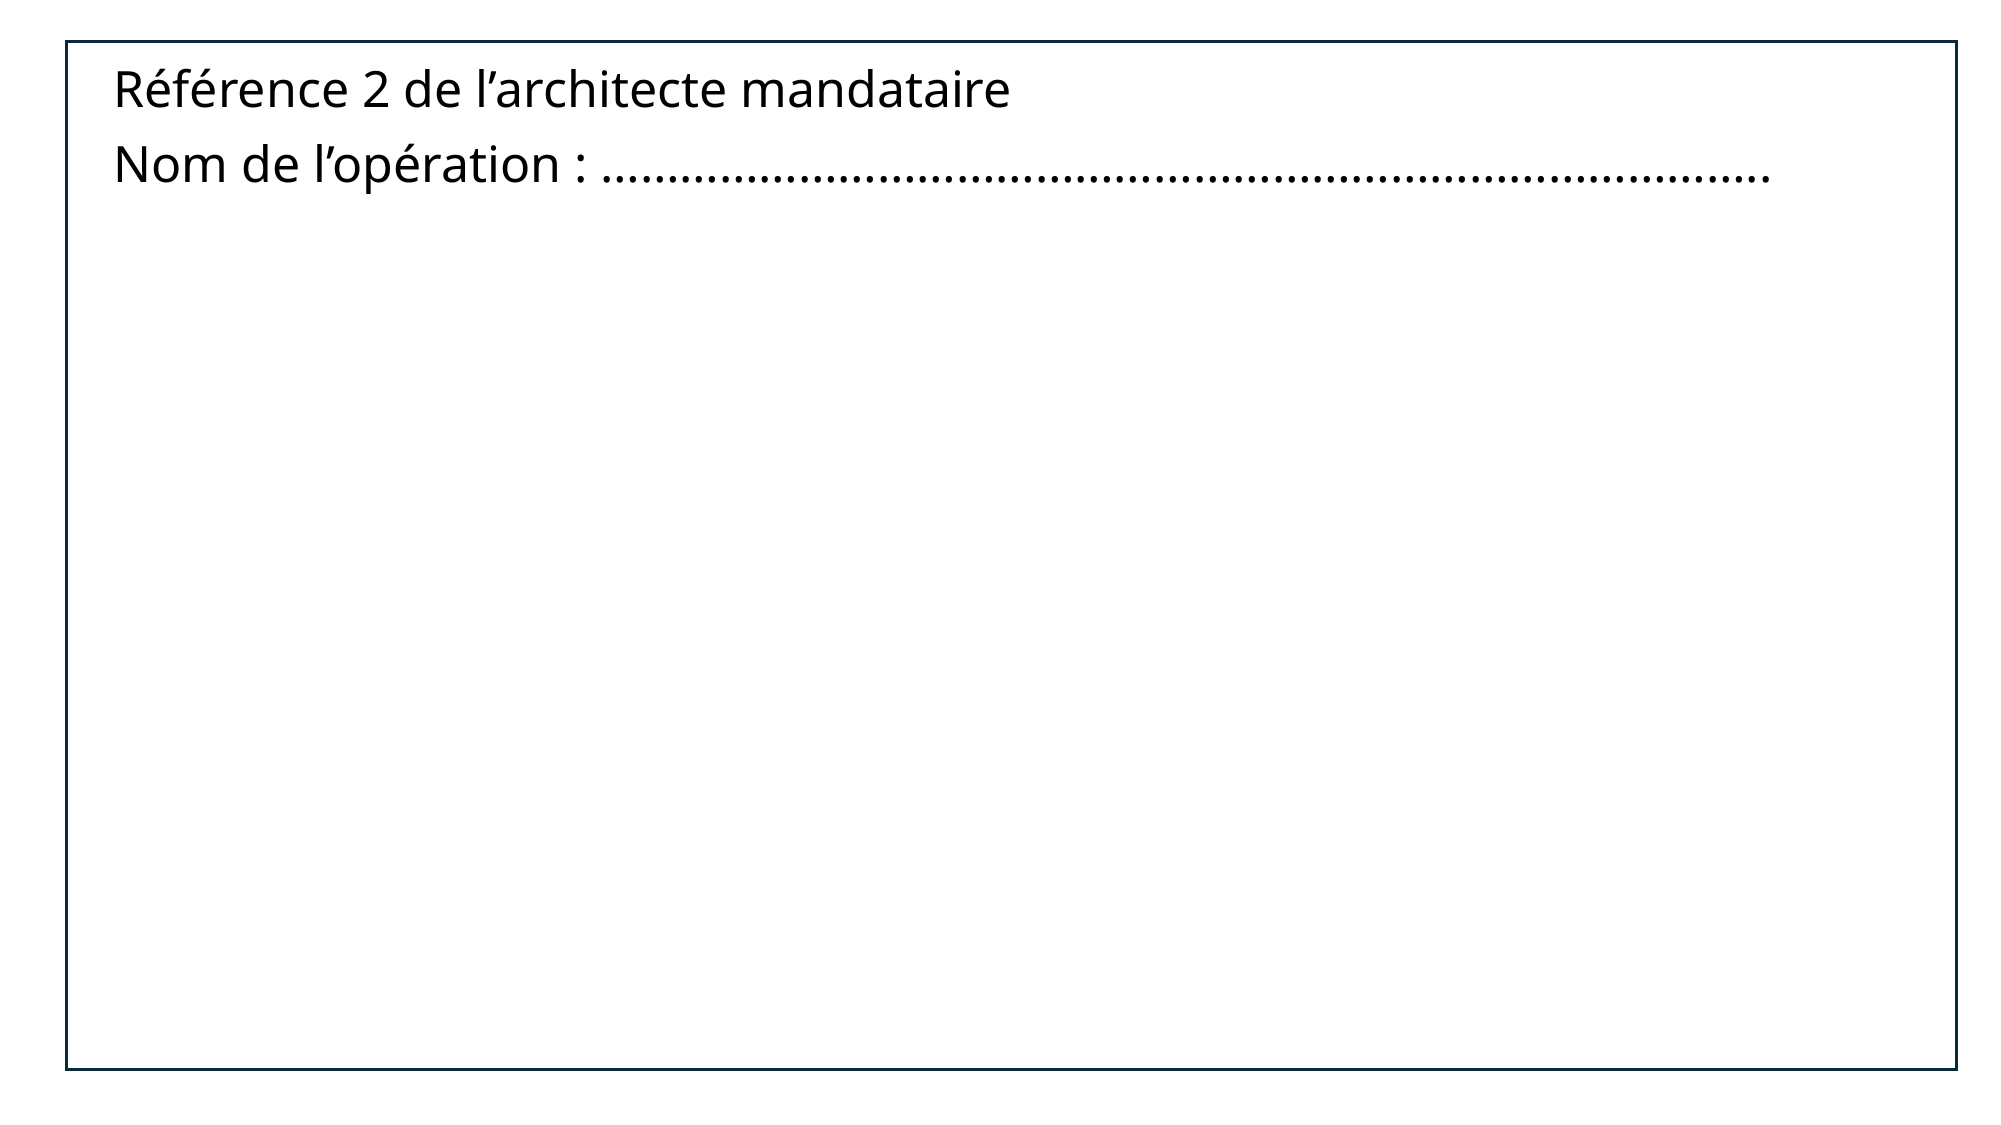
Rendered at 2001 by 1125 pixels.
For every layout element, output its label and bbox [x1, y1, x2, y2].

text_box [65, 40, 1958, 1071]
